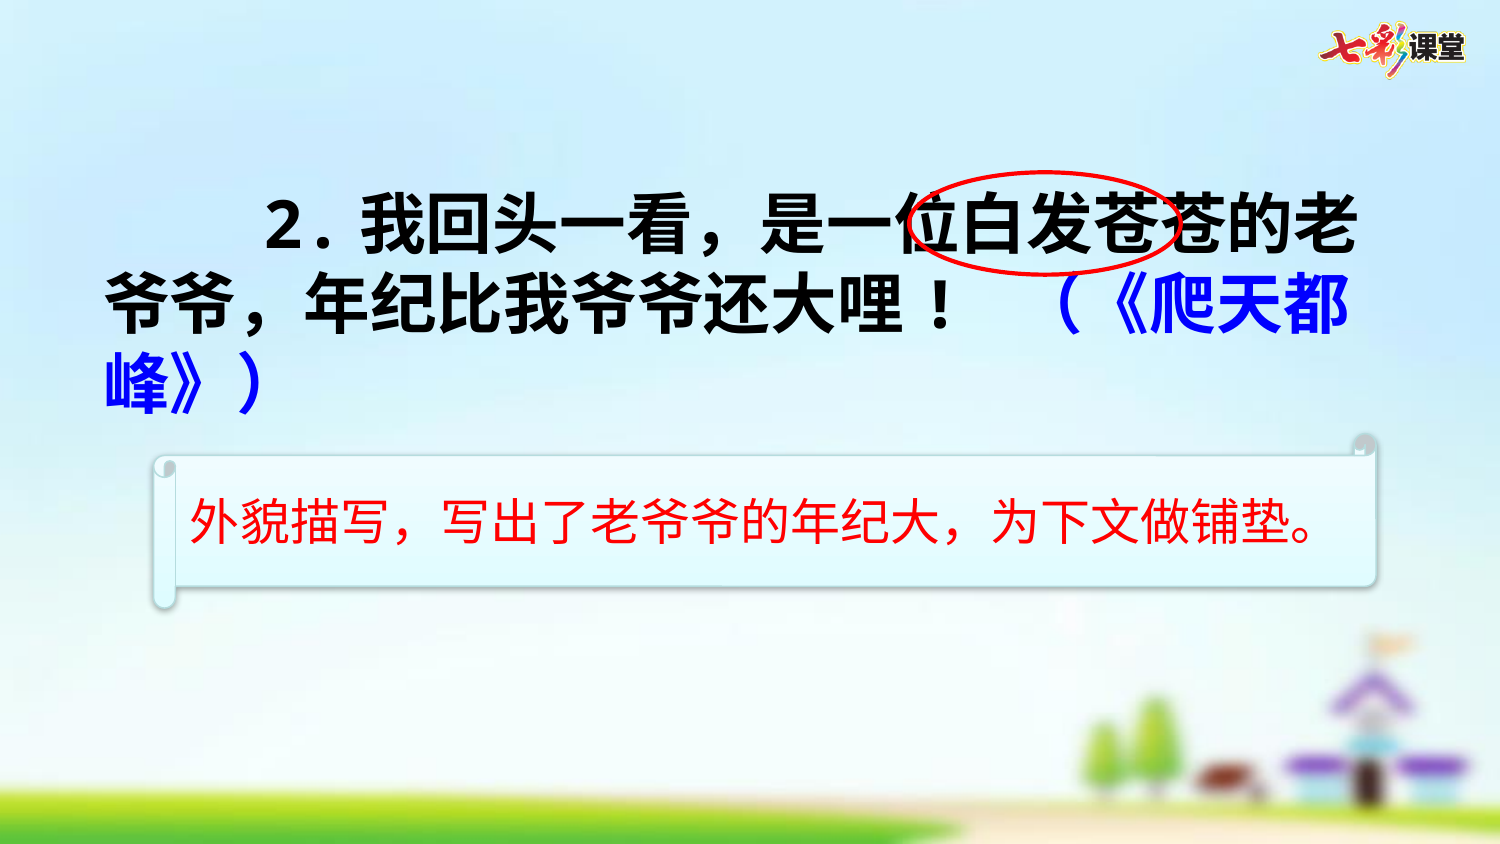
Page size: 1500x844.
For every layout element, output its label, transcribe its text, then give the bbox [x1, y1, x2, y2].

text_box 外貌描写，写出了老爷爷的年纪大，为下文做铺垫。 [152, 432, 1377, 609]
text_box 2.我回头一看，是一位白发苍苍的老爷爷，年纪比我爷爷还大哩! （《爬天都峰》） [88, 174, 1408, 429]
text_box [907, 170, 1183, 277]
picture [0, 0, 1500, 844]
